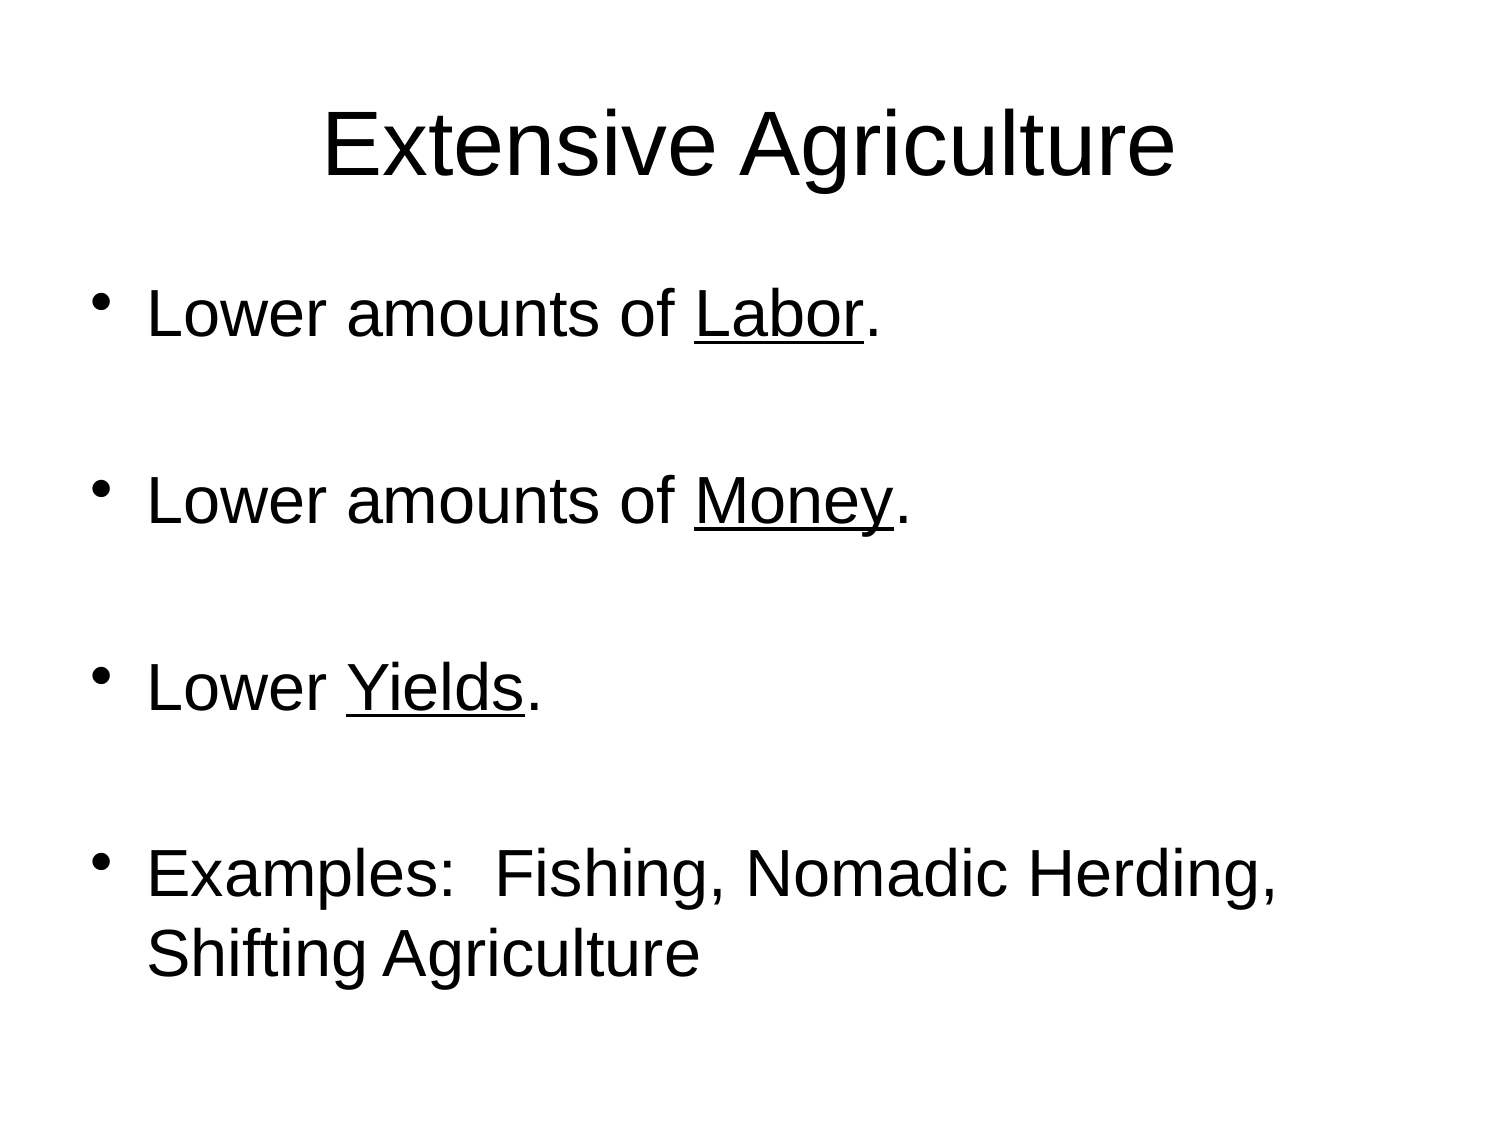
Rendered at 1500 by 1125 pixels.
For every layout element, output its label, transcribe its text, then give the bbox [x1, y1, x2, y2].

list Lower amounts of Labor. Lower amounts of Money. Lower Yields. Examples: Fishing, Nomadic Herding, Shifting Agriculture [74, 262, 1426, 1006]
title Extensive Agriculture [74, 44, 1426, 233]
